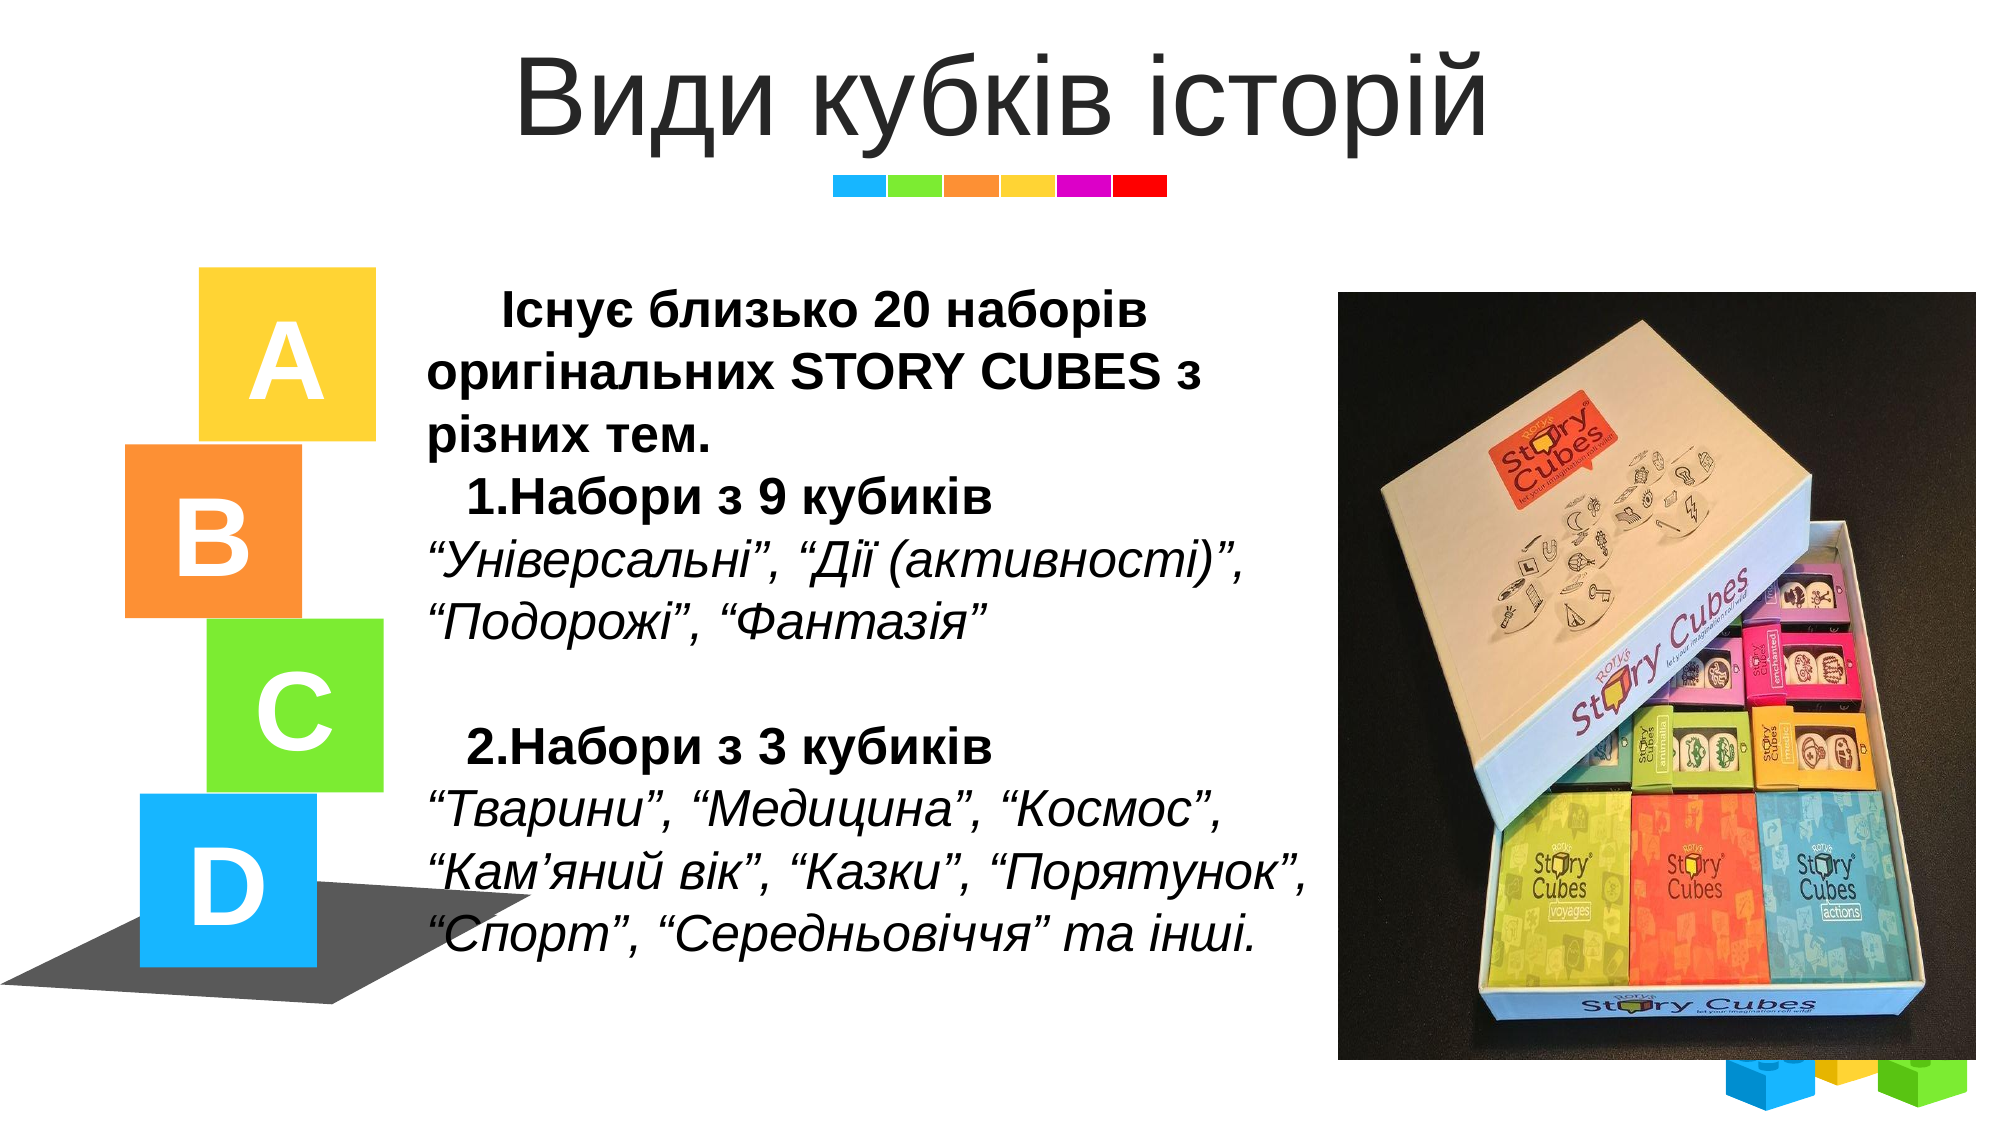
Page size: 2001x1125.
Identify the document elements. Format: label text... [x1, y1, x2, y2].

picture [1338, 292, 1976, 1061]
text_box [0, 267, 532, 1036]
list Види кубків історій [53, 35, 1952, 155]
text_box Існує близько 20 наборів оригінальних STORY CUBES з різних тем. Набори з 9 кубиків “Універсальні”, “Дії (активності)”, “Подорожі”, “Фантазія” Набори з 3 кубиків “Тварини”, “Медицина”, “Космос”, “Кам’яний вік”, “Казки”, “Порятунок”, “Спорт”, “Середньовіччя” та інші. [532, 267, 1388, 1035]
